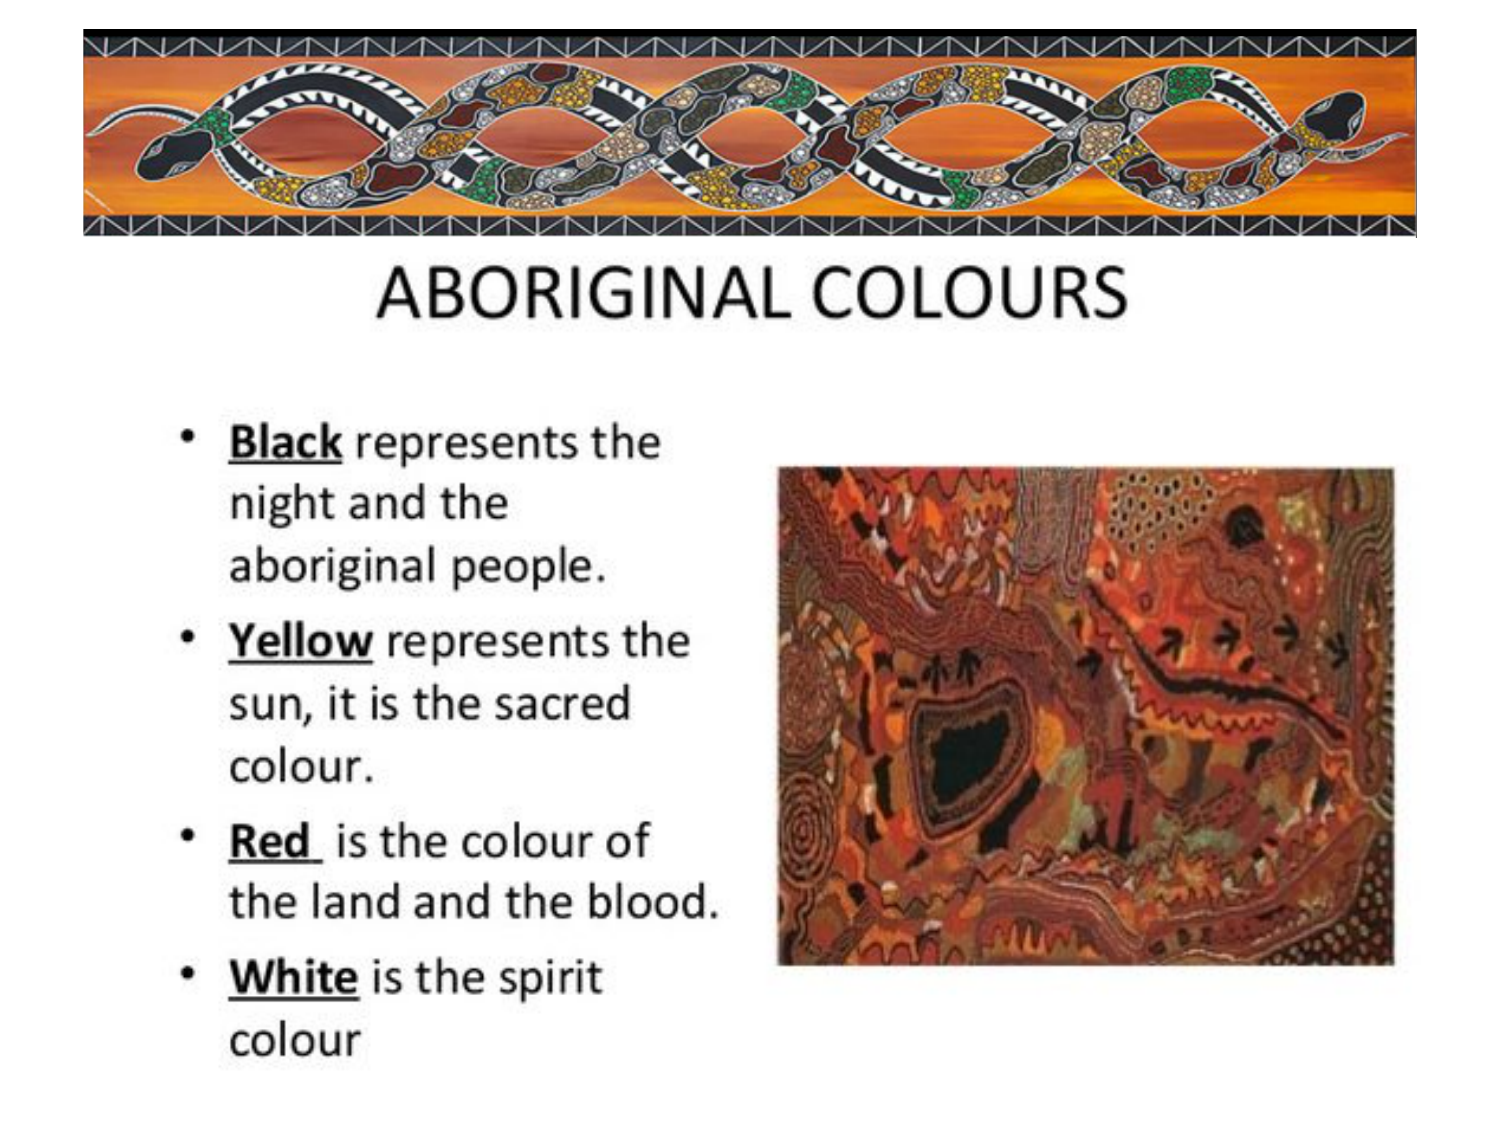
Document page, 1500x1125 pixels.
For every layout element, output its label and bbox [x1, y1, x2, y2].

picture [83, 28, 1422, 1125]
